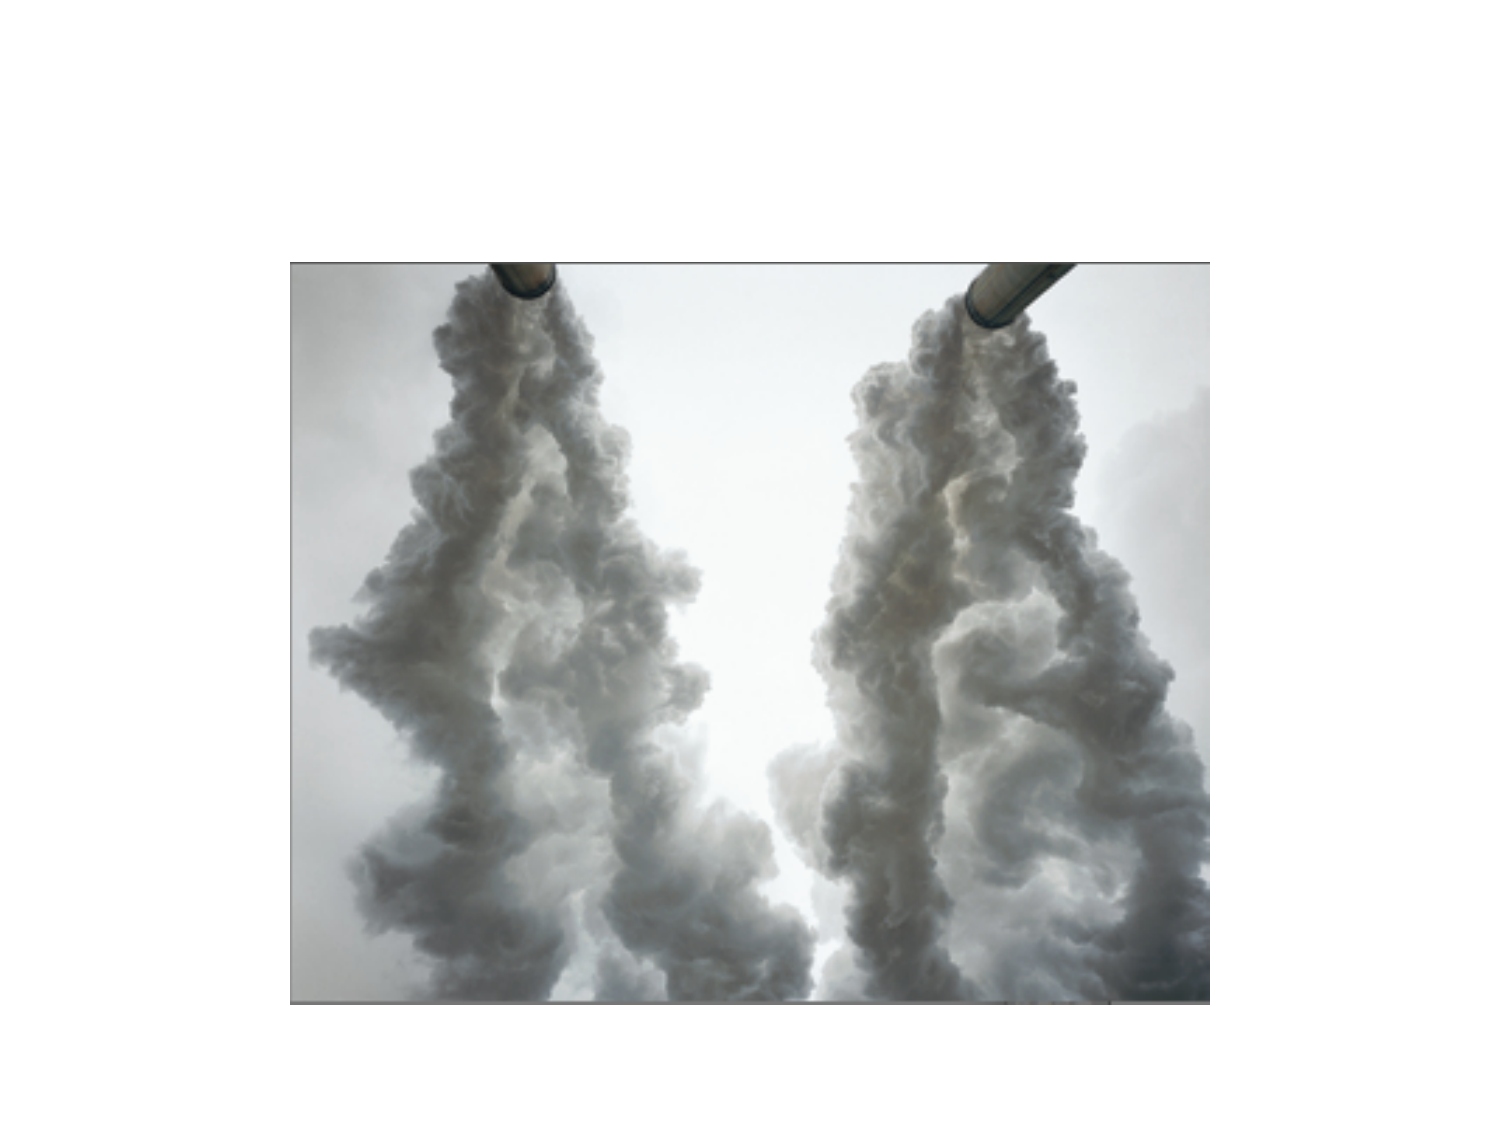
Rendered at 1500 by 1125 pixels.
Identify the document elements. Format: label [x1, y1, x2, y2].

list [74, 262, 1426, 1006]
